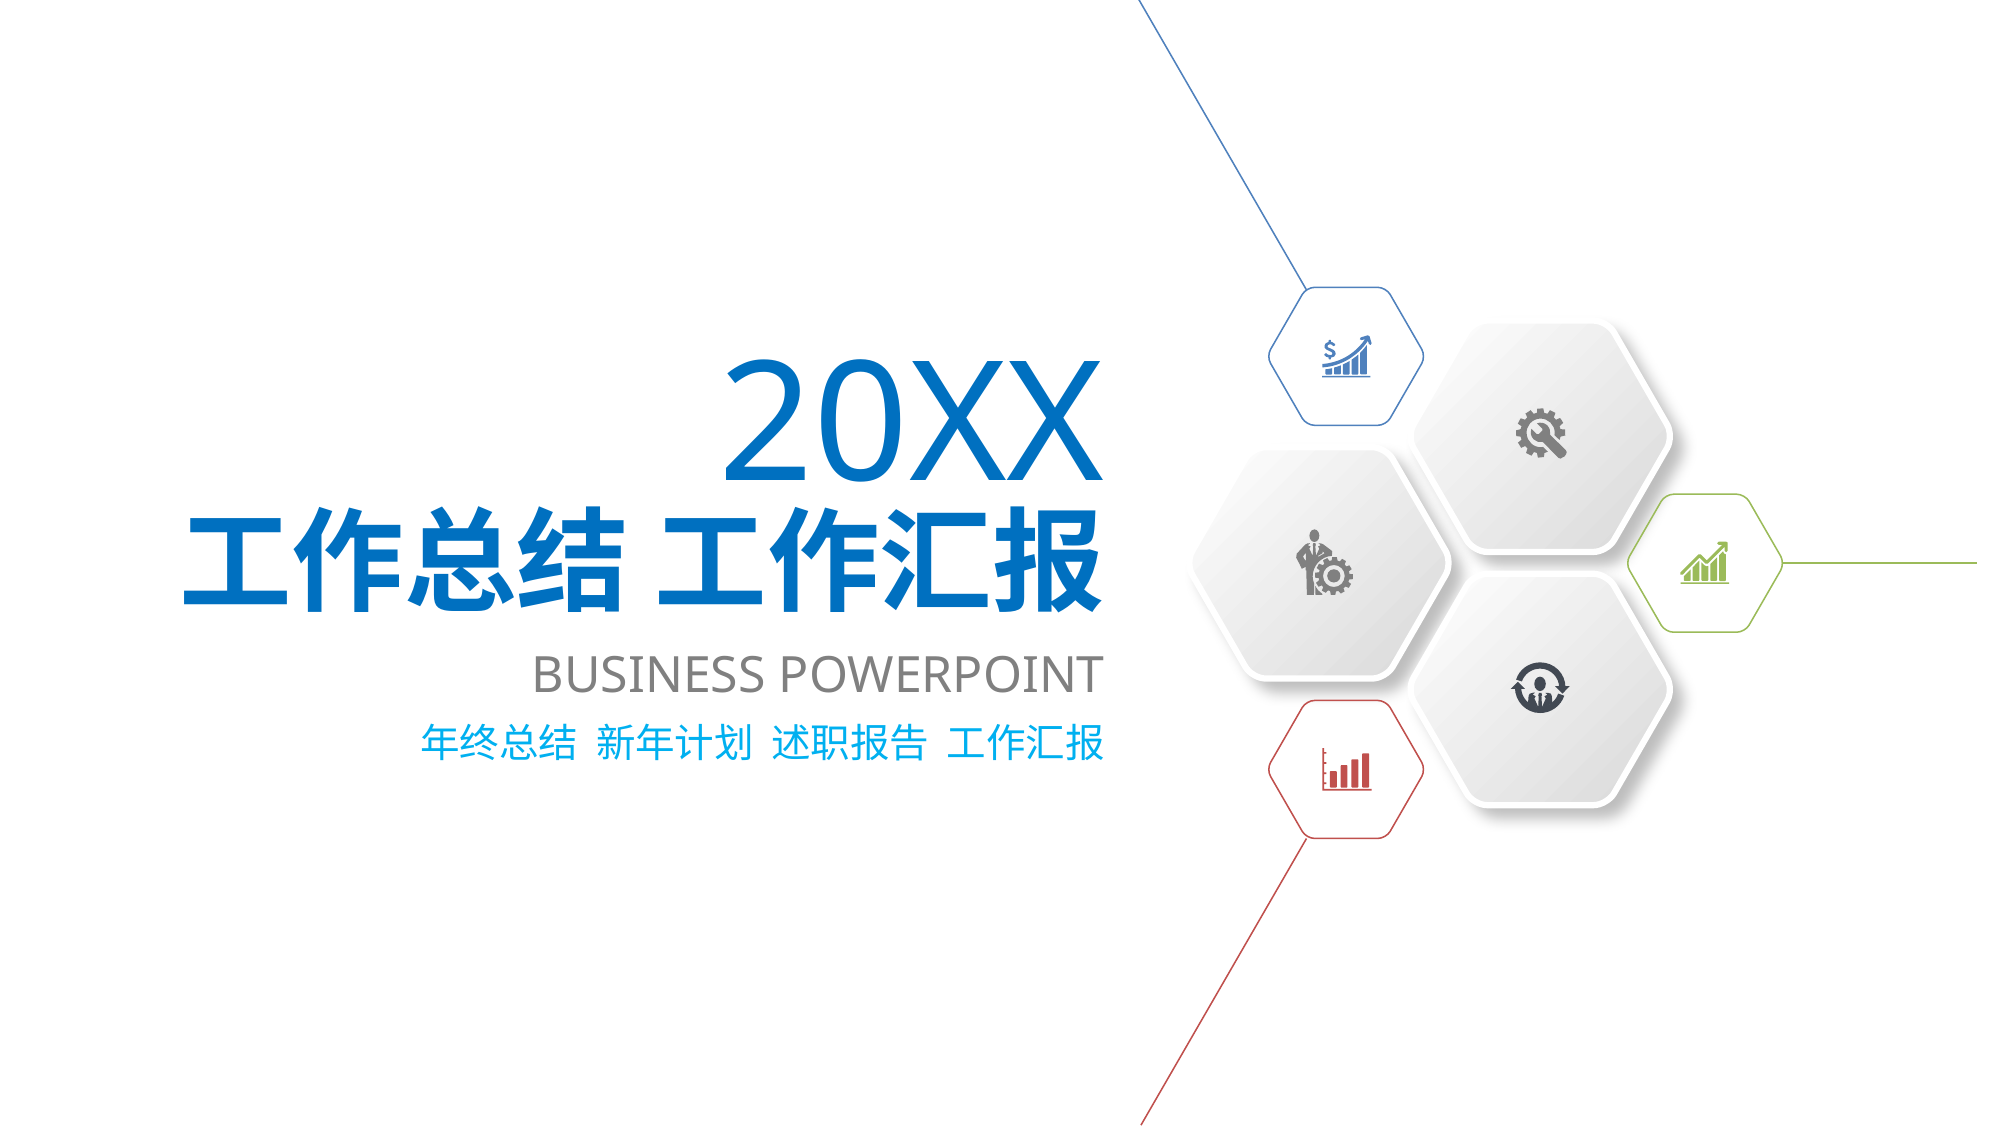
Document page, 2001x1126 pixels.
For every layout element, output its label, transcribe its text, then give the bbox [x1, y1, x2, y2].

text_box BUSINESS POWERPOINT [299, 634, 1109, 710]
text_box 工作总结 工作汇报 [154, 483, 1109, 633]
text_box 年终总结 新年计划 述职报告 工作汇报 [374, 710, 1109, 821]
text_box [1295, 529, 1354, 596]
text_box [1510, 662, 1570, 714]
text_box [1515, 408, 1567, 459]
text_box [1114, 0, 1978, 1126]
text_box 20XX [299, 306, 1109, 522]
